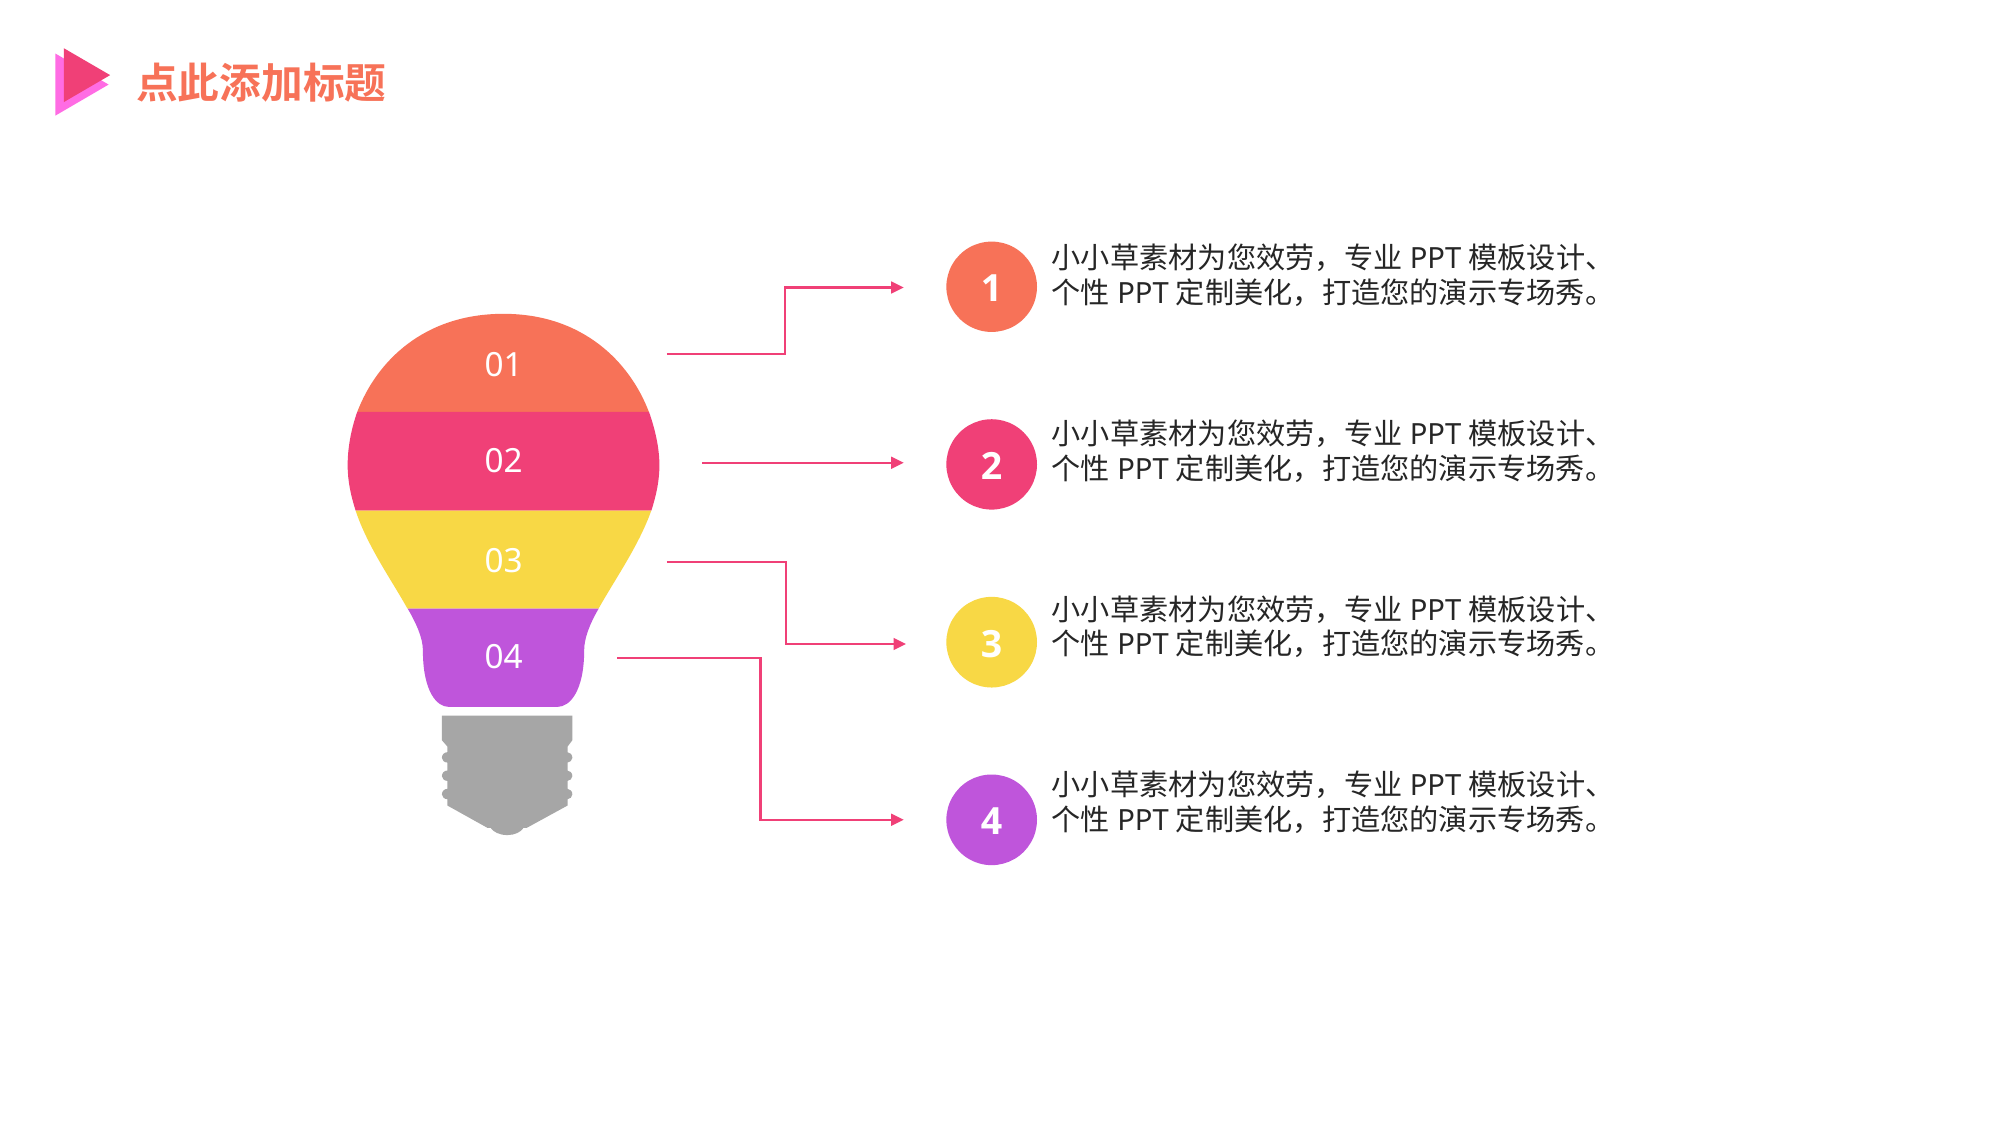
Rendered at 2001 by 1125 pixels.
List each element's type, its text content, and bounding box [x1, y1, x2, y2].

text_box 小小草素材为您效劳，专业PPT模板设计、个性PPT定制美化，打造您的演示专场秀。 [1036, 408, 1624, 493]
text_box 小小草素材为您效劳，专业PPT模板设计、个性PPT定制美化，打造您的演示专场秀。 [1036, 583, 1624, 669]
text_box 点此添加标题 [121, 48, 455, 114]
text_box 2 [945, 418, 1036, 511]
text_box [407, 608, 599, 707]
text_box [355, 510, 652, 609]
text_box [441, 715, 573, 836]
text_box 4 [945, 773, 1036, 867]
text_box 小小草素材为您效劳，专业PPT模板设计、个性PPT定制美化，打造您的演示专场秀。 [1036, 232, 1624, 318]
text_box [666, 561, 906, 644]
text_box 3 [945, 595, 1036, 689]
text_box 1 [945, 240, 1036, 333]
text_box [666, 287, 904, 354]
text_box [55, 48, 111, 116]
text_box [347, 411, 660, 511]
text_box 小小草素材为您效劳，专业PPT模板设计、个性PPT定制美化，打造您的演示专场秀。 [1036, 759, 1624, 844]
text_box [617, 657, 904, 820]
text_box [357, 313, 649, 411]
